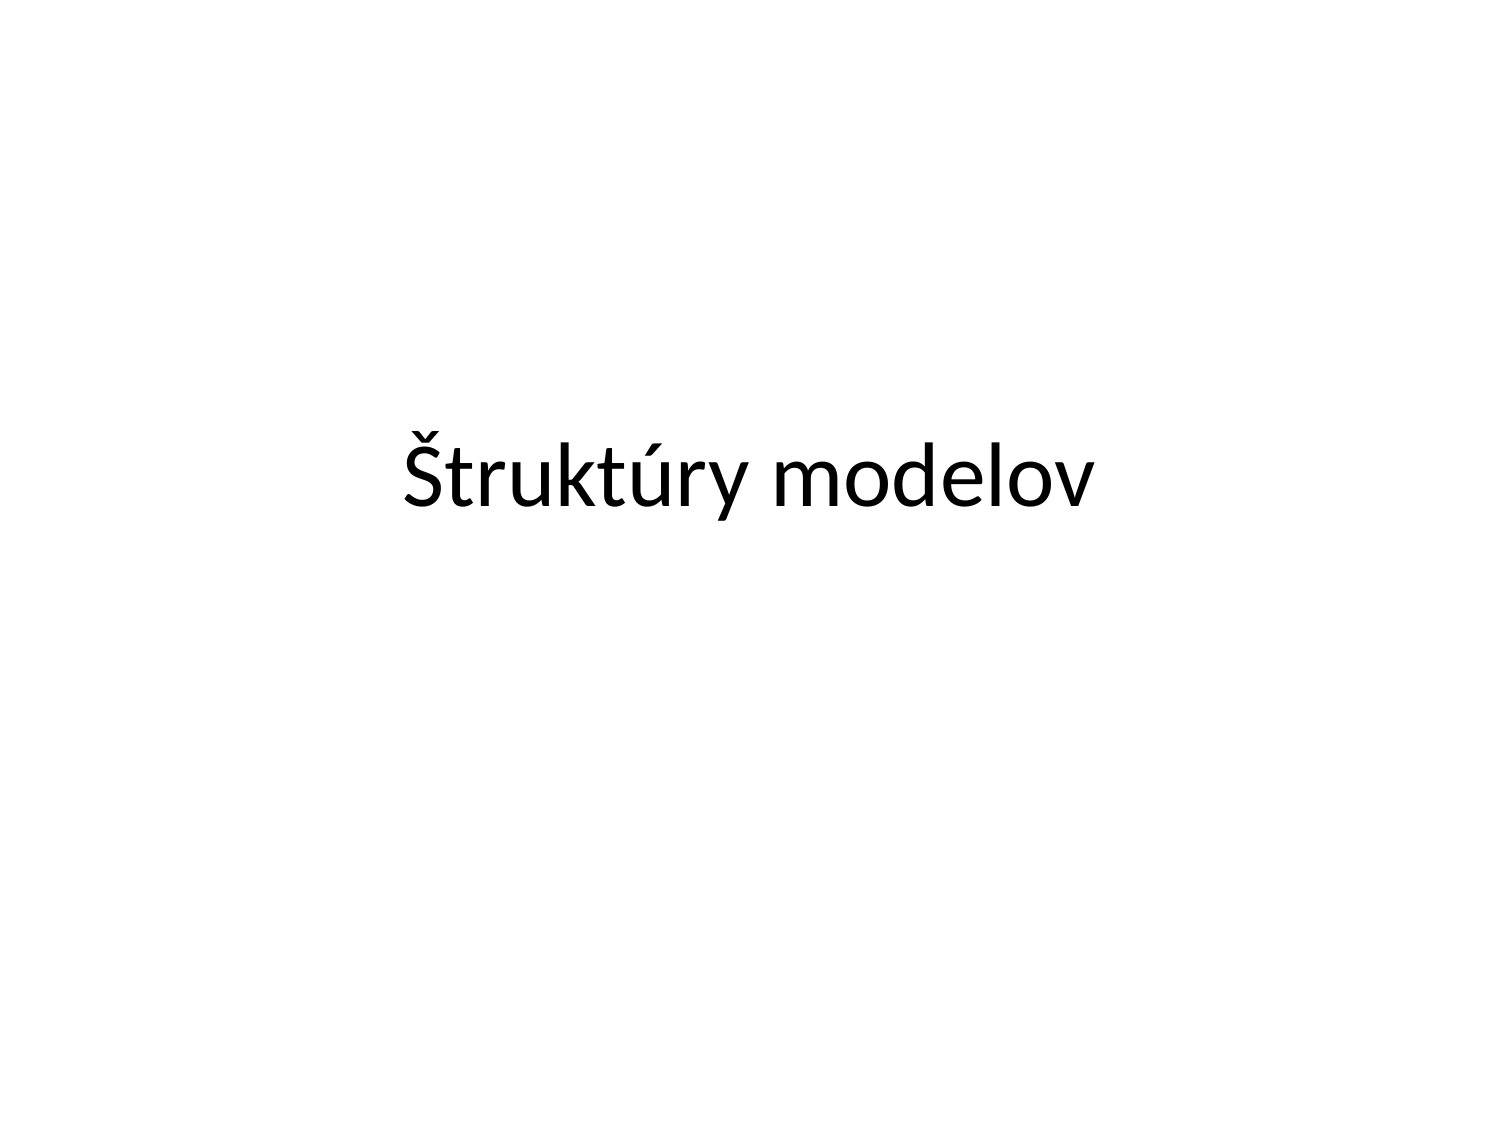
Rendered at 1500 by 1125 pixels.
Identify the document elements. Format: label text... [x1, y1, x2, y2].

title Štruktúry modelov [112, 349, 1388, 591]
